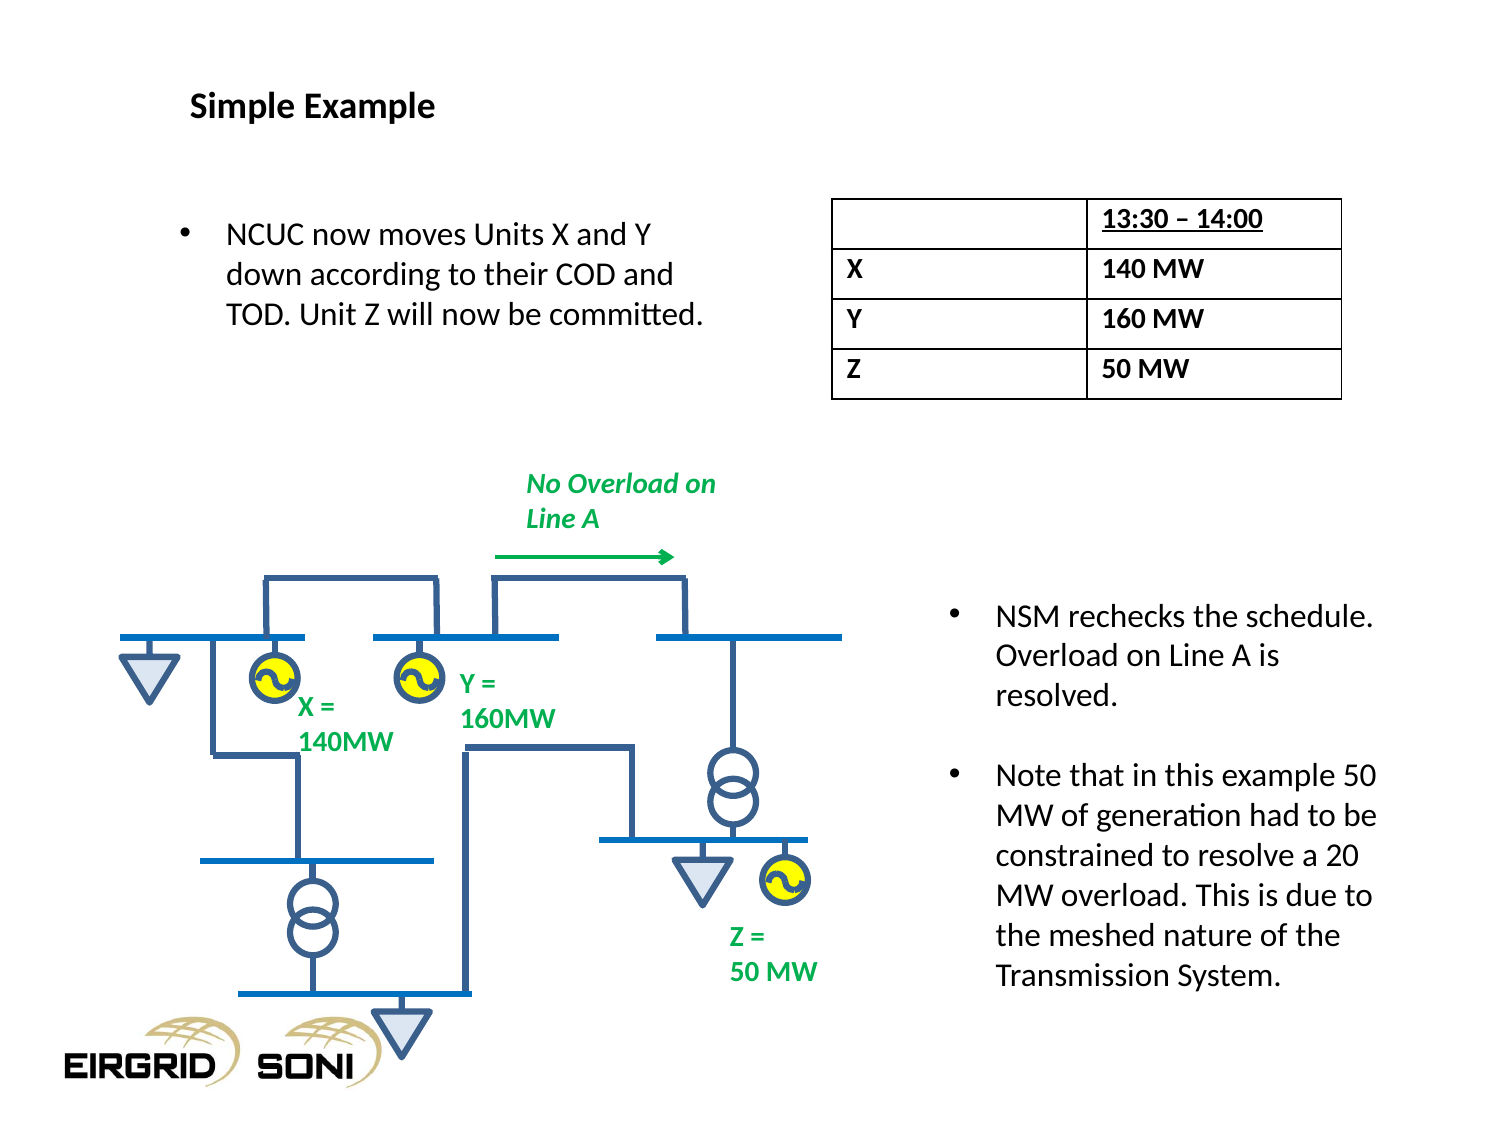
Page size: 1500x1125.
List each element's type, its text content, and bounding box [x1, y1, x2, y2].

table_cell X [833, 250, 1086, 298]
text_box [251, 646, 298, 702]
text_box Y = 160MW [445, 656, 587, 742]
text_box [710, 732, 757, 838]
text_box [373, 1003, 431, 1058]
table_cell 160 MW [1088, 300, 1341, 348]
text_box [289, 870, 336, 974]
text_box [674, 848, 731, 906]
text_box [121, 645, 178, 703]
text_box X = 140MW [283, 679, 425, 765]
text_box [761, 839, 809, 904]
table_header 13:30 – 14:00 [1088, 200, 1341, 248]
picture [244, 1011, 384, 1092]
text_box NCUC now moves Units X and Y down according to their COD and TOD. Unit Z will now be committed. [164, 204, 732, 380]
table_cell Y [833, 300, 1086, 348]
text_box Z = 50 MW [715, 909, 842, 995]
text_box NSM rechecks the schedule. Overload on Line A is resolved. Note that in this example 50 MW of generation had to be constrained to resolve a 20 MW overload. This is due to the meshed nature of the Transmission System. [933, 586, 1422, 1001]
table_cell 140 MW [1088, 250, 1341, 298]
picture [41, 1011, 243, 1091]
table_header [833, 200, 1086, 248]
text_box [396, 646, 443, 701]
text_box No Overload on Line A [511, 457, 766, 542]
table_cell Z [833, 350, 1086, 398]
text_box Simple Example [174, 73, 965, 133]
table_cell 50 MW [1088, 350, 1341, 398]
